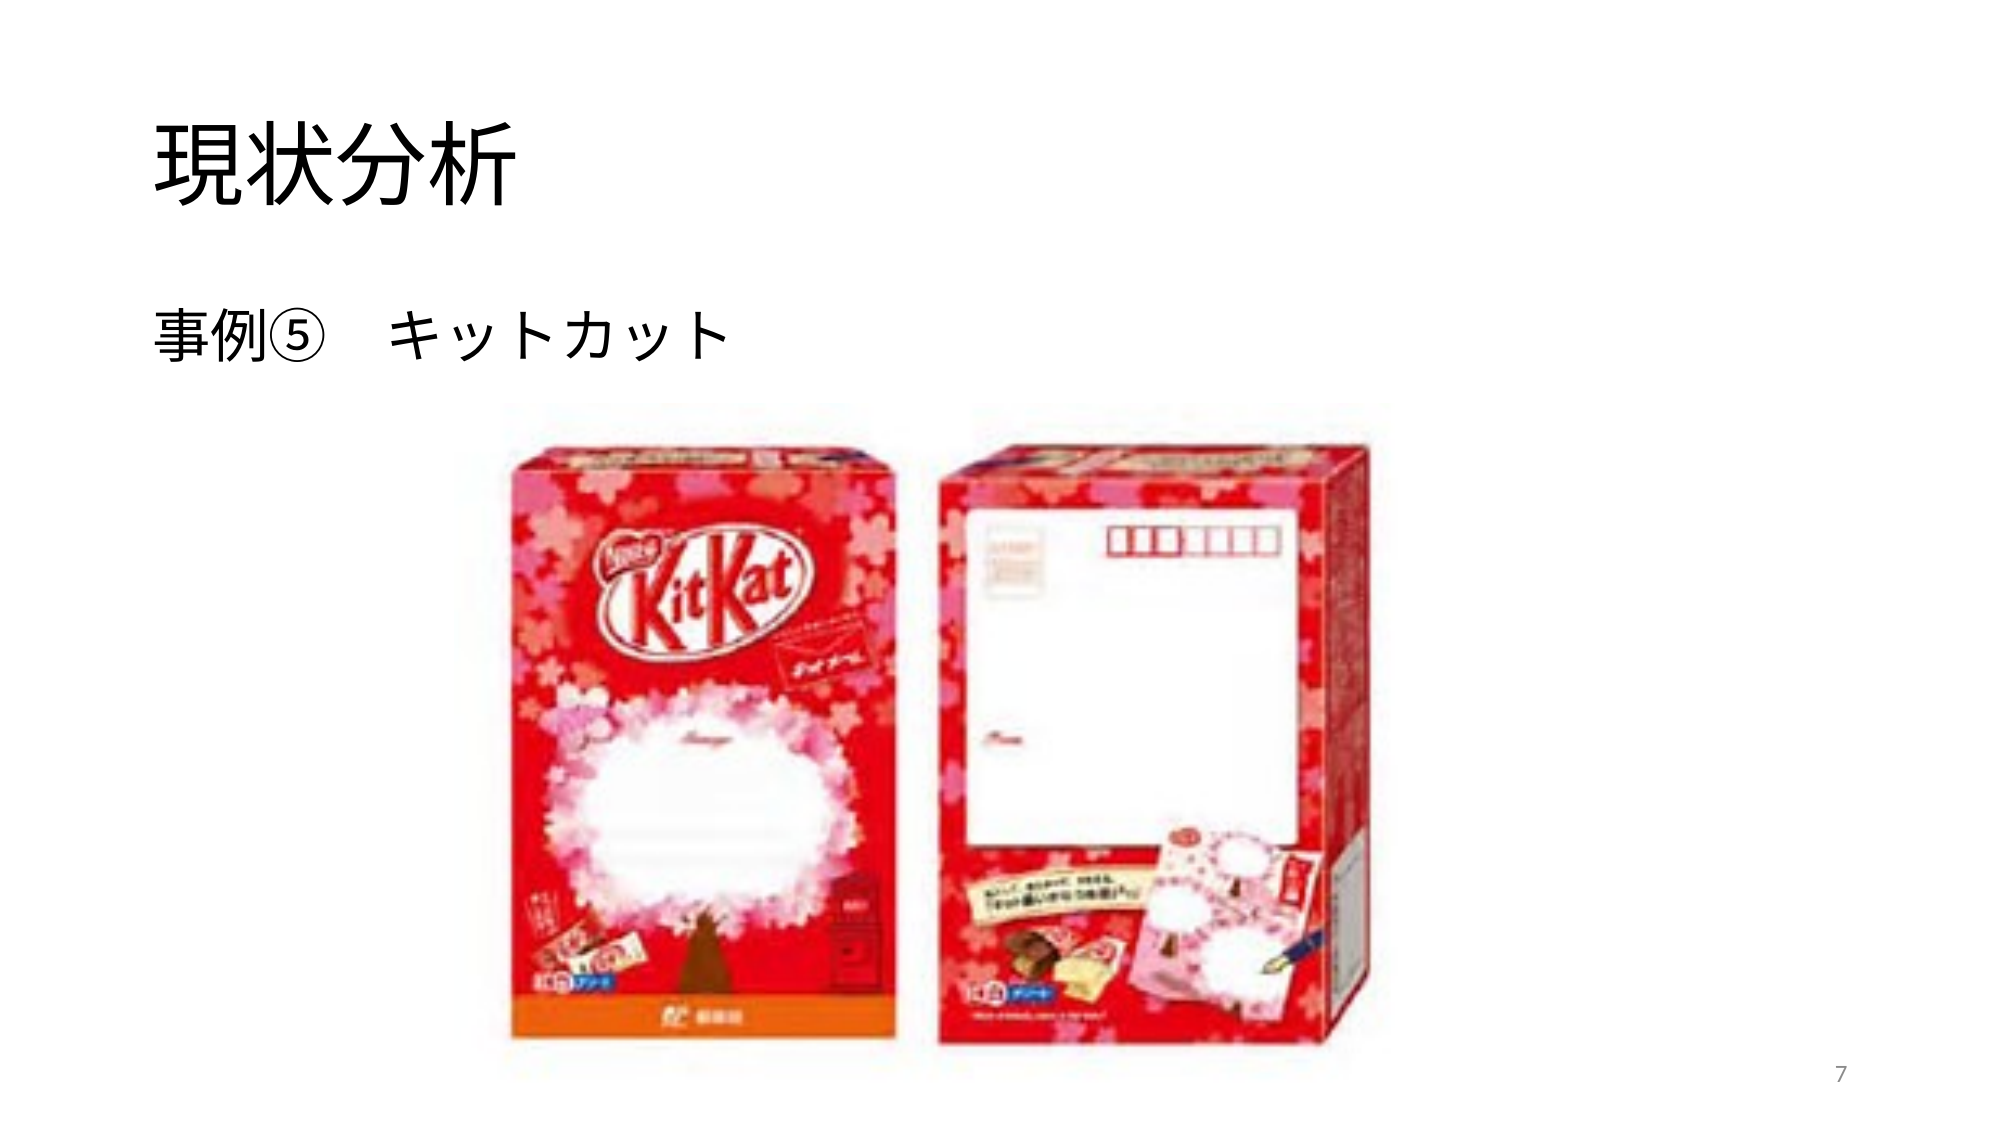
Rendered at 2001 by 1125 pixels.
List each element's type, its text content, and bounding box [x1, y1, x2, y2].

picture [454, 403, 1430, 1096]
slide_number 7 [1412, 1042, 1863, 1103]
title 現状分析 [137, 59, 1863, 278]
list 事例⑤ キットカット [137, 299, 1863, 1014]
